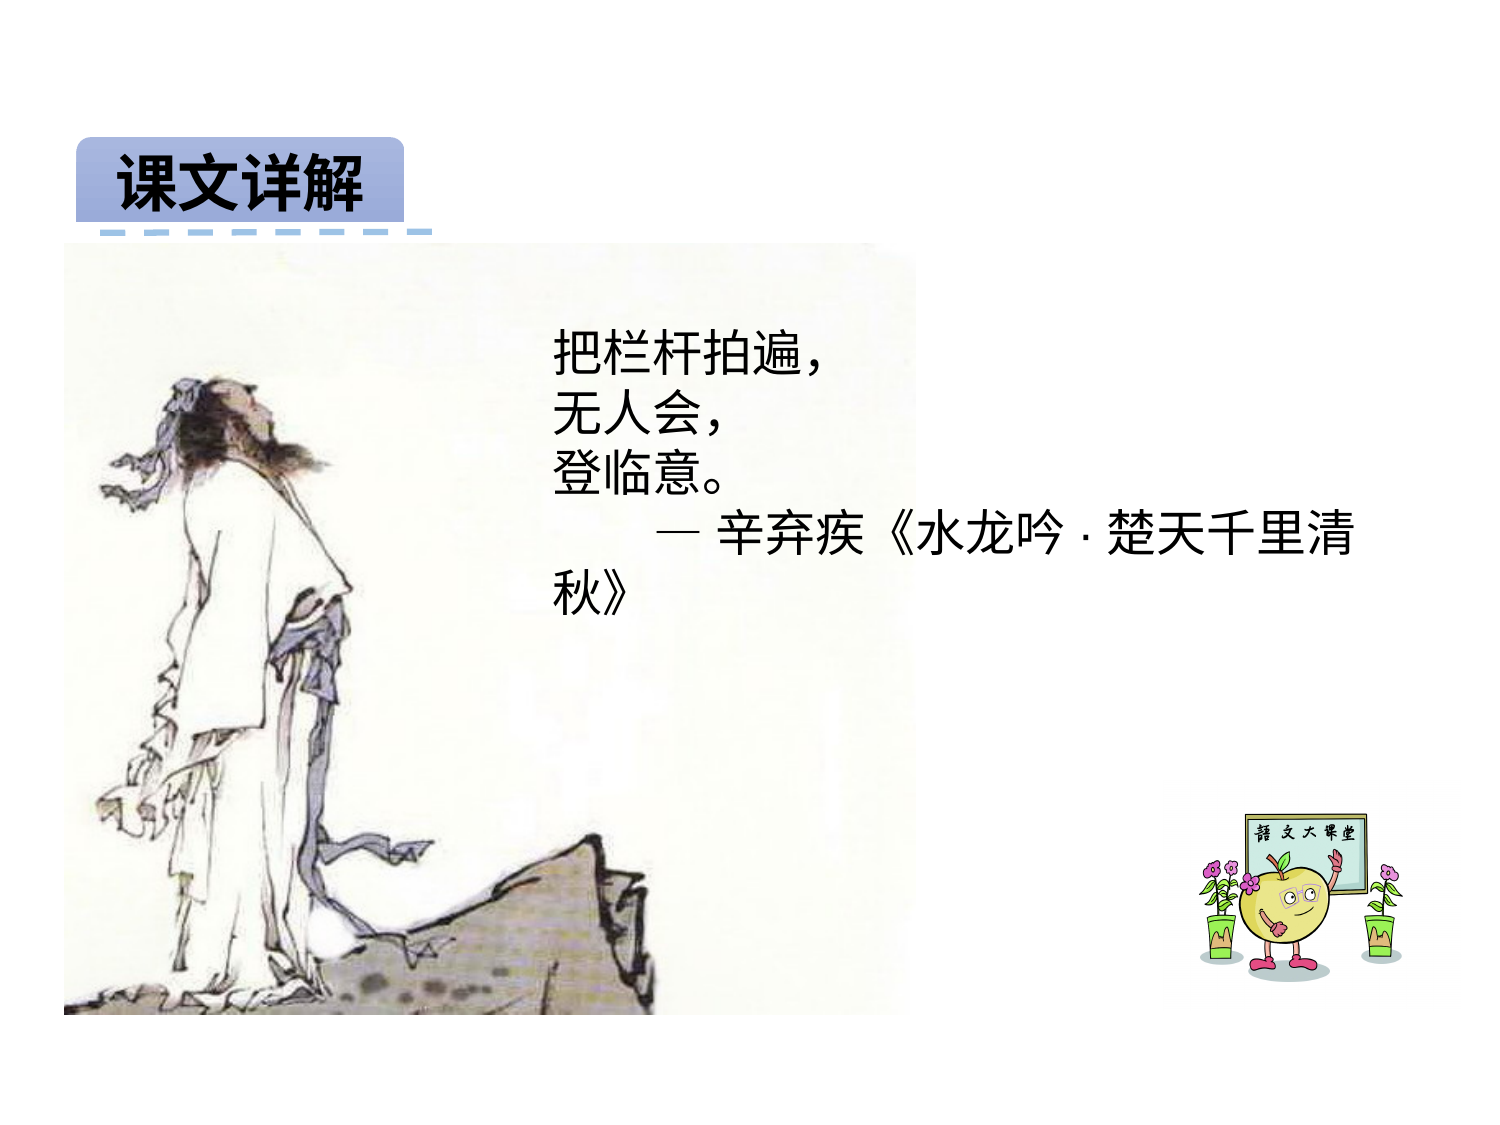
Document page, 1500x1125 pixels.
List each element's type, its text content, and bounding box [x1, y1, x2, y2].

text_box 把栏杆拍遍， 无人会， 登临意。 —辛弃疾《水龙吟·楚天千里清秋》 [916, 314, 1469, 629]
picture [1163, 780, 1461, 1011]
text_box 课文详解 [75, 136, 406, 223]
picture [64, 243, 916, 1015]
